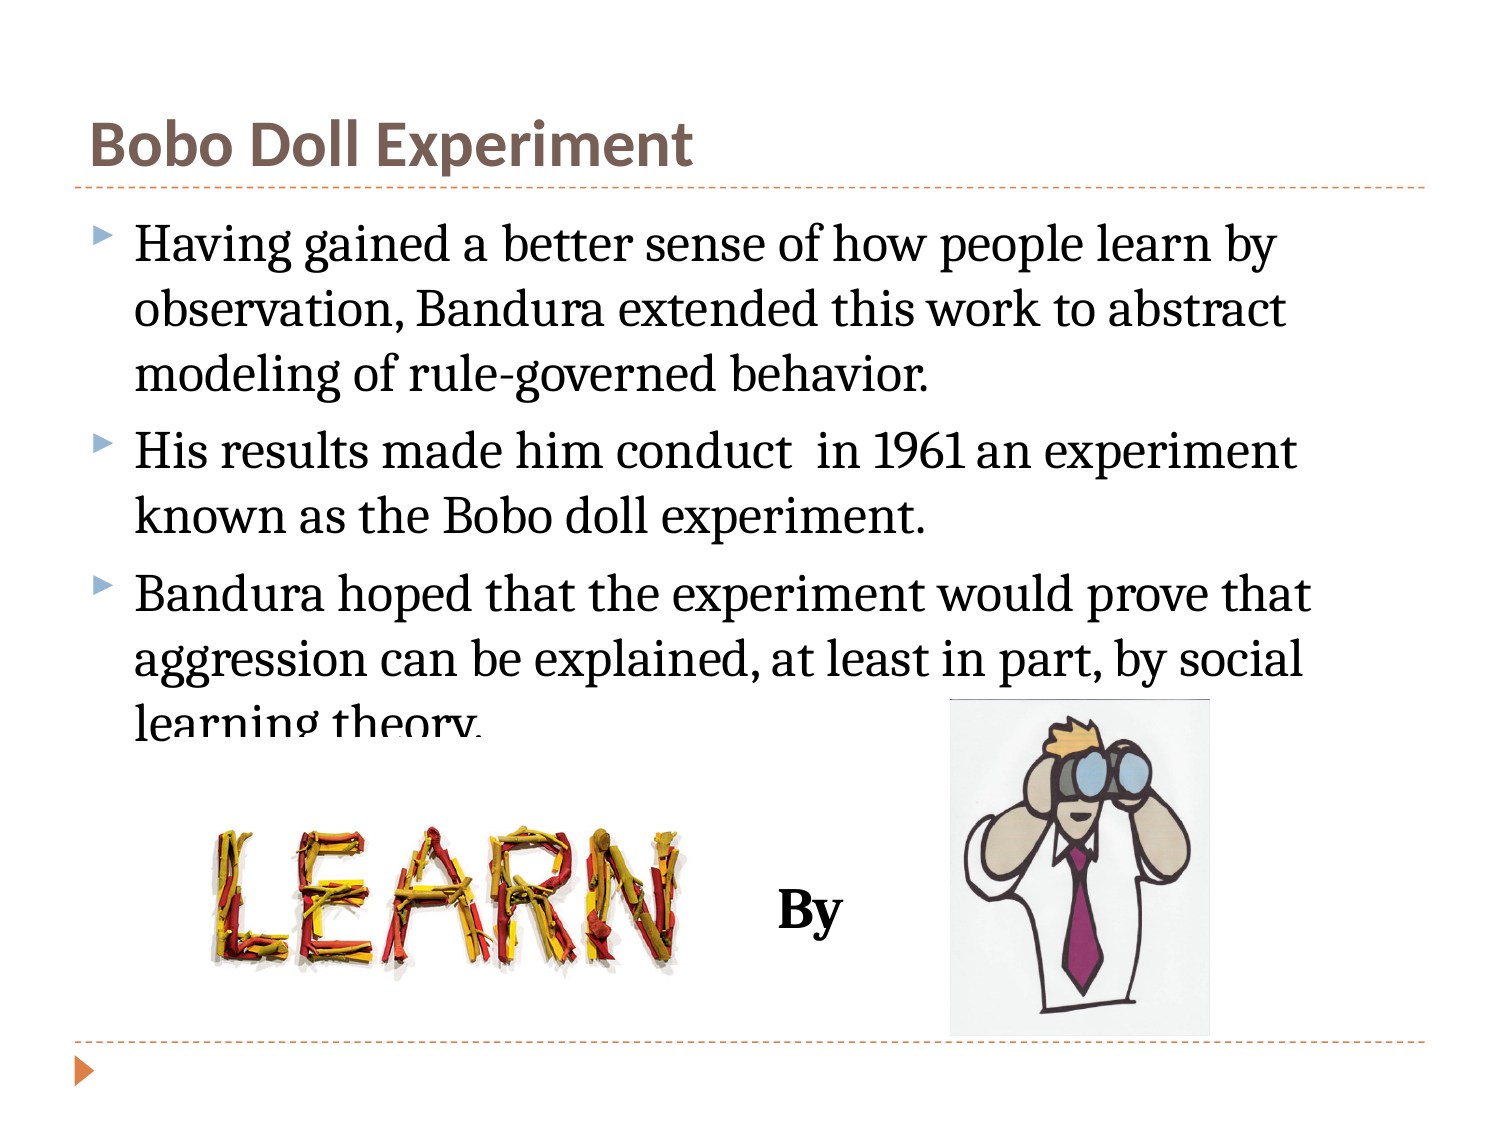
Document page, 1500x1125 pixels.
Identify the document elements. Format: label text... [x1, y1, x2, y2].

picture [174, 737, 713, 1018]
picture [949, 699, 1211, 1036]
text_box By [762, 862, 900, 948]
title Bobo Doll Experiment [75, 24, 1425, 188]
list Having gained a better sense of how people learn by observation, Bandura extended this work to abstract modeling of rule-governed behavior. His results made him conduct in 1961 an experiment known as the Bobo doll experiment. Bandura hoped that the experiment would prove that aggression can be explained, at least in part, by social learning theory. [75, 200, 1425, 1010]
